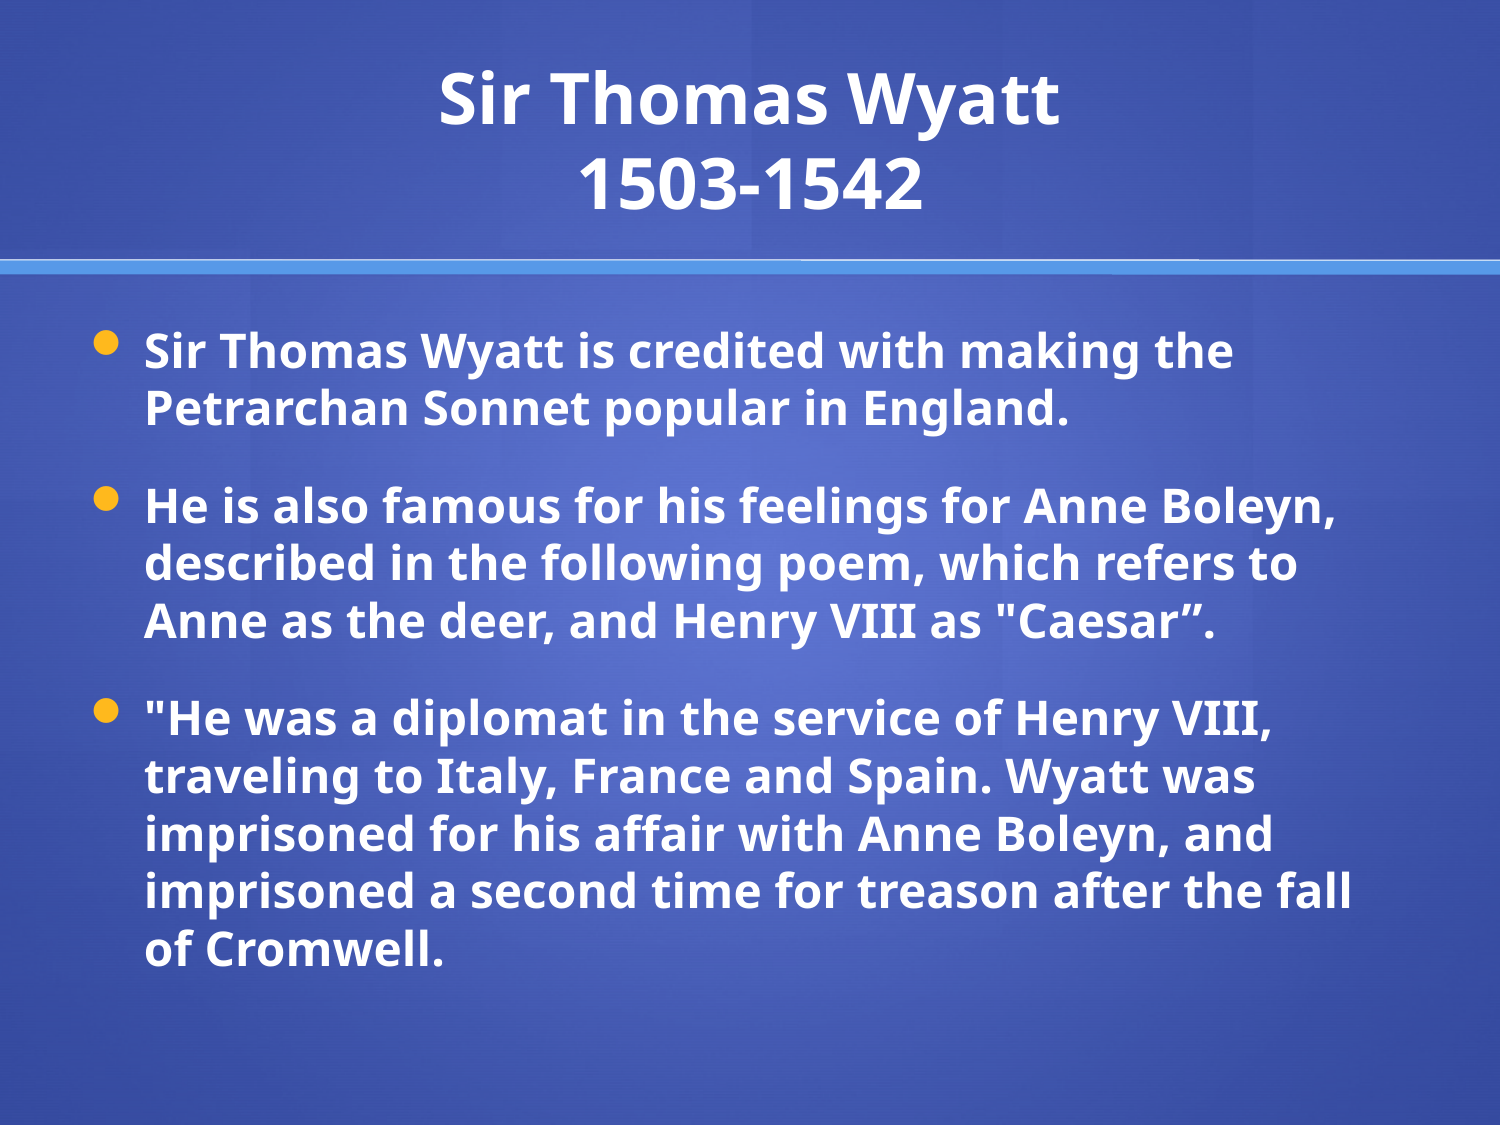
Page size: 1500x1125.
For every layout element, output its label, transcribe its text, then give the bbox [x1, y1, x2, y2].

list Sir Thomas Wyatt is credited with making the Petrarchan Sonnet popular in England. He is also famous for his feelings for Anne Boleyn, described in the following poem, which refers to Anne as the deer, and Henry VIII as "Caesar”. "He was a diplomat in the service of Henry VIII, traveling to Italy, France and Spain. Wyatt was imprisoned for his affair with Anne Boleyn, and imprisoned a second time for treason after the fall of Cromwell. [75, 312, 1425, 988]
title Sir Thomas Wyatt 1503-1542 [75, 45, 1425, 233]
